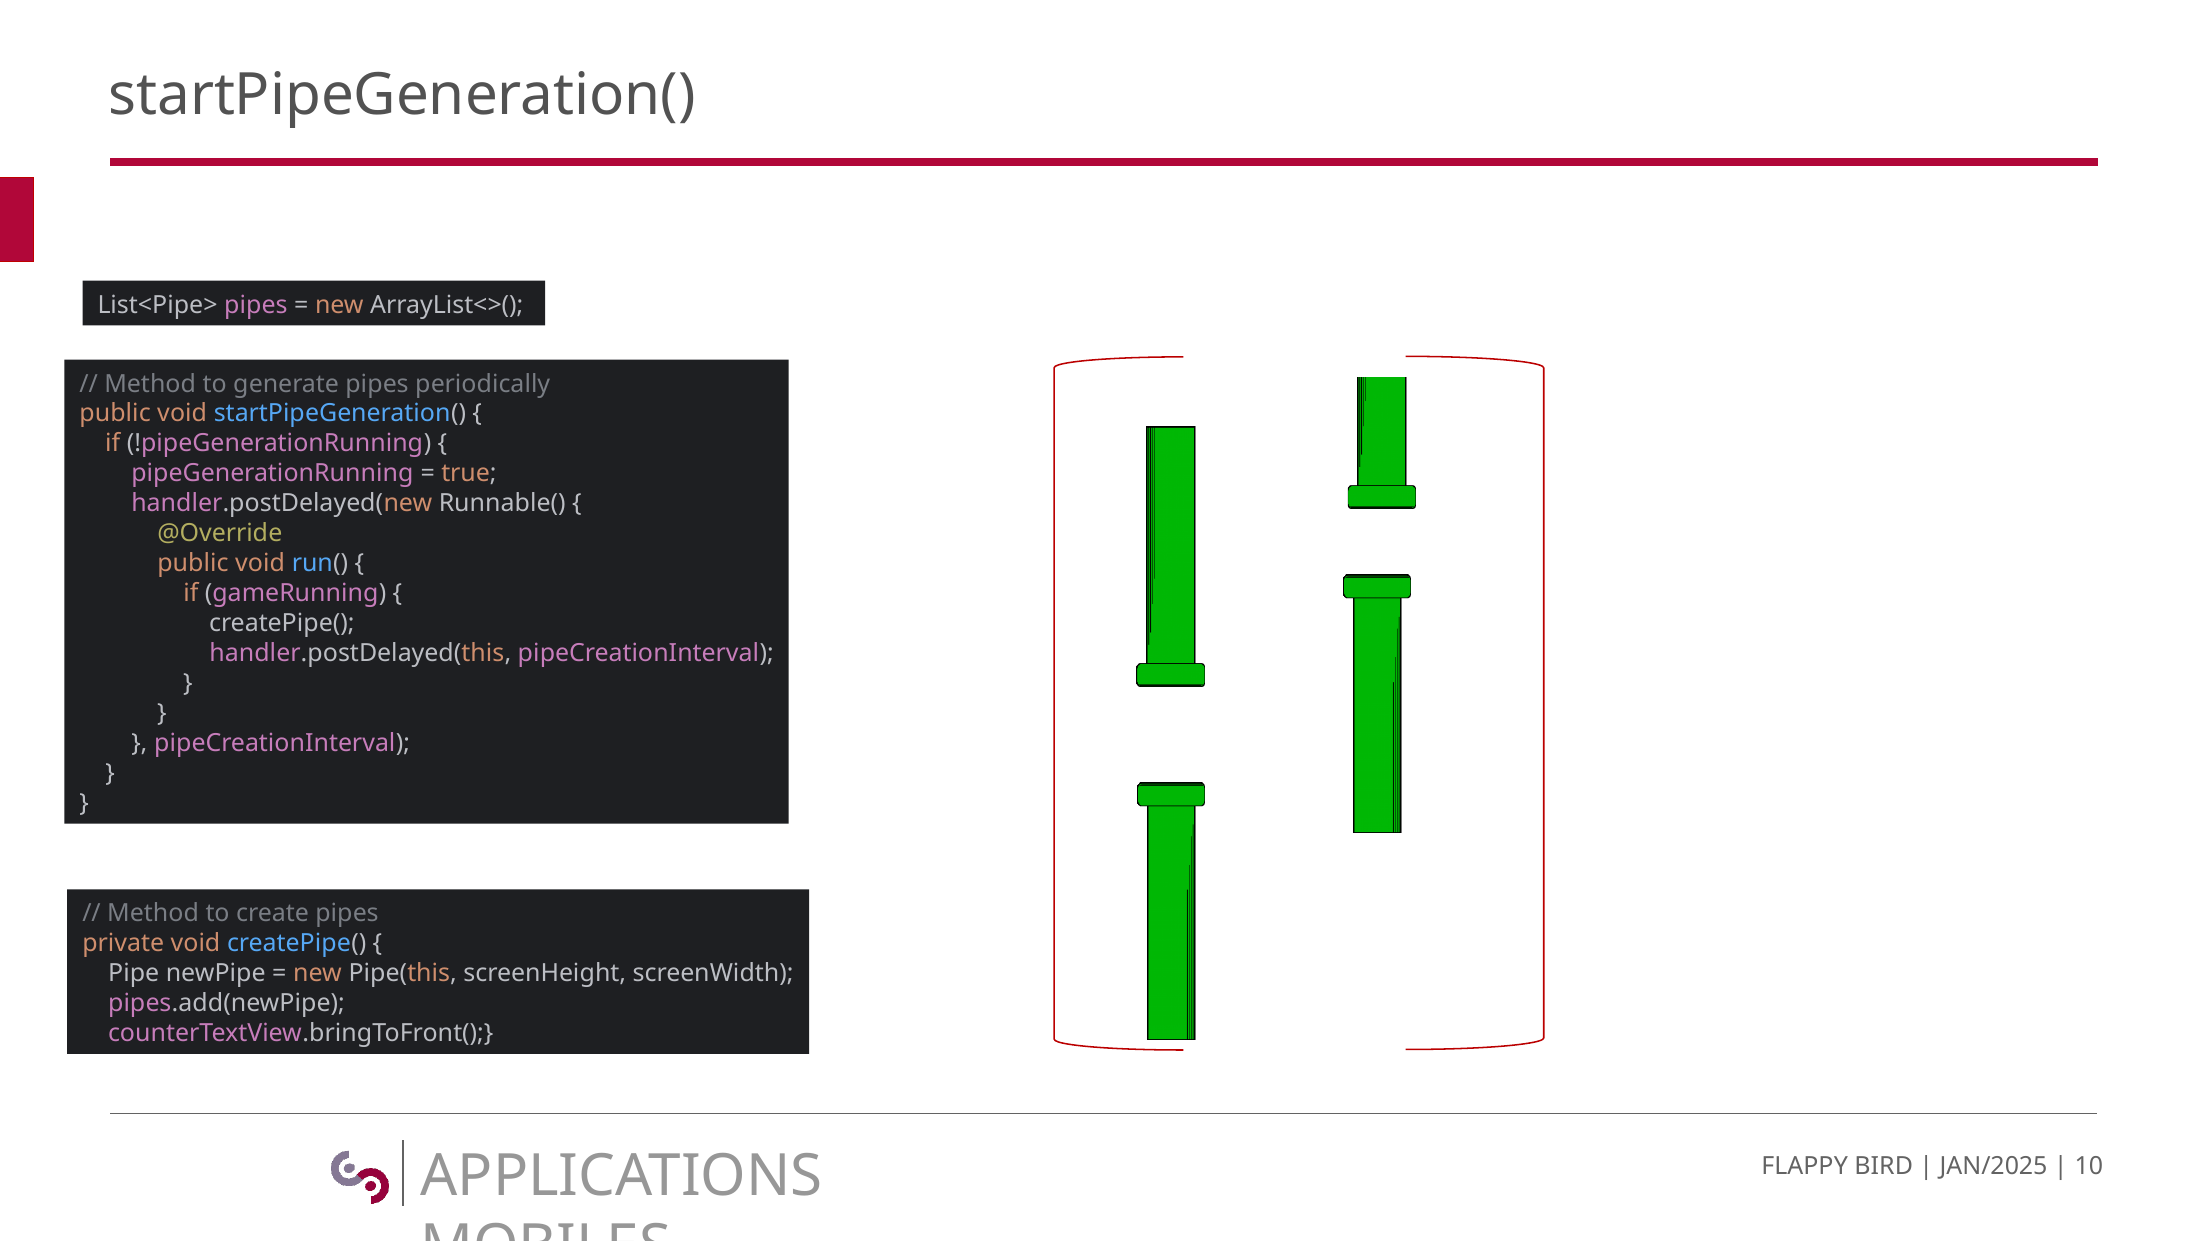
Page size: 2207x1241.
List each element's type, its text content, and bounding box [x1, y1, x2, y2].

picture [311, 1141, 404, 1211]
slide_number FLAPPY BIRD | JAN/2025 | 10 [878, 1149, 2104, 1180]
picture [1347, 377, 1439, 509]
title startPipeGeneration() [108, 56, 2098, 127]
picture [1136, 426, 1205, 687]
text_box // Method to generate pipes periodically public void startPipeGeneration() { if (!pipeGenerationRunning) { pipeGenerationRunning = true; handler.postDelayed(new Runnable() { @Override public void run() { if (gameRunning) { createPipe(); handler.postDelayed(this, pipeCreationInterval); } } }, pipeCreationInterval); } } [66, 359, 787, 824]
text_box [1405, 355, 1545, 1051]
picture [1342, 574, 1411, 833]
picture [1137, 781, 1205, 1041]
text_box // Method to create pipes private void createPipe() { Pipe newPipe = new Pipe(this, screenHeight, screenWidth); pipes.add(newPipe); counterTextView.bringToFront();} [67, 889, 810, 1054]
text_box List<Pipe> pipes = new ArrayList<>(); [82, 280, 546, 326]
text_box [1053, 356, 1184, 1051]
